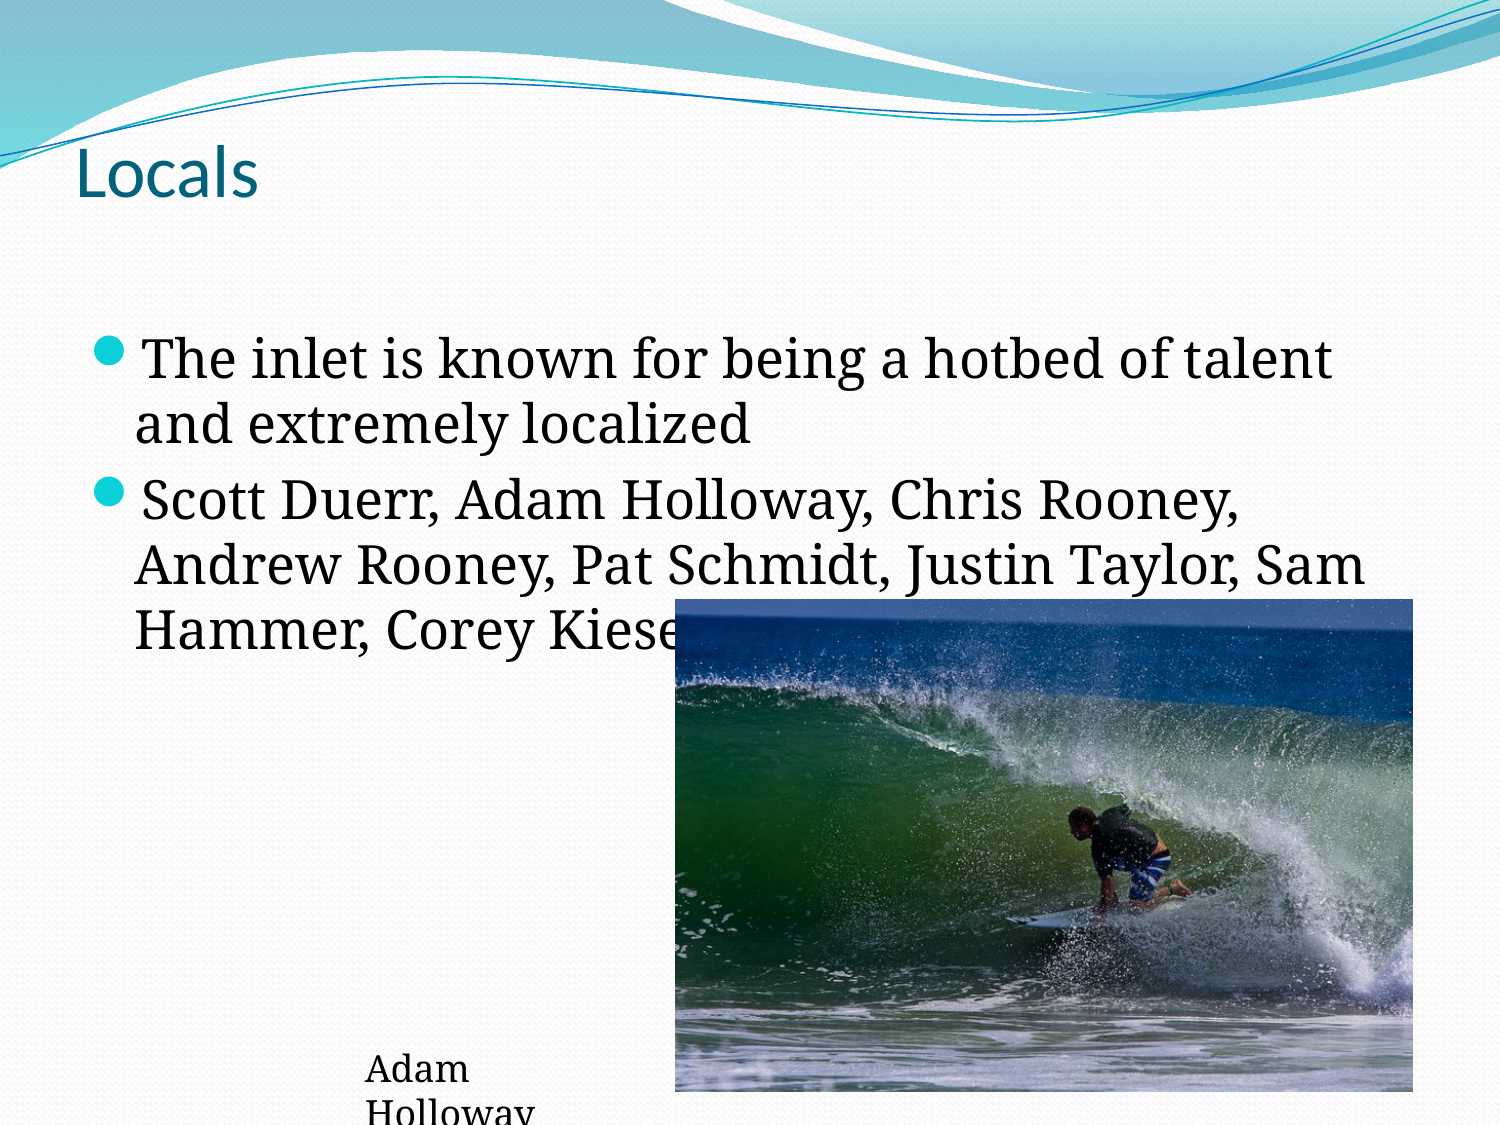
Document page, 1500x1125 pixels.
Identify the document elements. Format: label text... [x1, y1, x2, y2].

title Locals [75, 115, 1425, 303]
list The inlet is known for being a hotbed of talent and extremely localized Scott Duerr, Adam Holloway, Chris Rooney, Andrew Rooney, Pat Schmidt, Justin Taylor, Sam Hammer, Corey Kiesel [75, 317, 1425, 1038]
text_box Adam Holloway [349, 1037, 650, 1125]
picture [674, 599, 1413, 1092]
